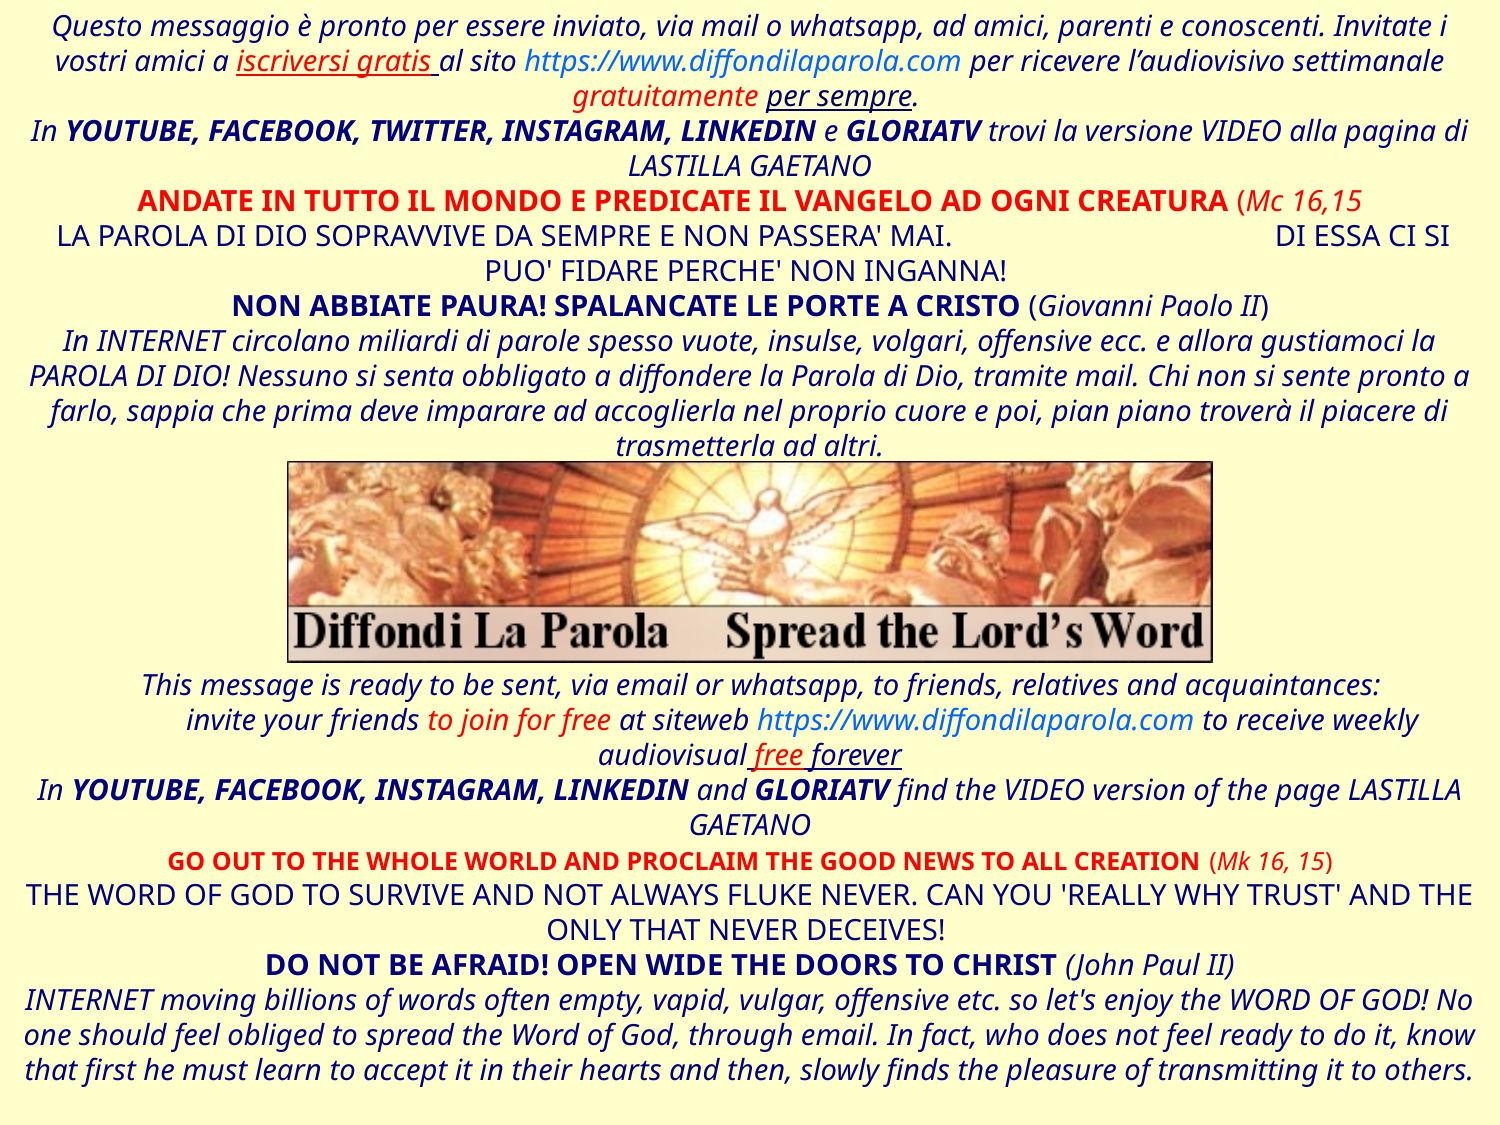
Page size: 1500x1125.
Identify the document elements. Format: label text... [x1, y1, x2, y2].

picture [287, 461, 1213, 663]
text_box Questo messaggio è pronto per essere inviato, via mail o whatsapp, ad amici, parenti e conoscenti. Invitate i vostri amici a iscriversi gratis al sito https://www.diffondilaparola.com per ricevere l’audiovisivo settimanale gratuitamente per sempre. In YOUTUBE, FACEBOOK, TWITTER, INSTAGRAM, LINKEDIN e GLORIATV trovi la versione VIDEO alla pagina di LASTILLA GAETANO ANDATE IN TUTTO IL MONDO E PREDICATE IL VANGELO AD OGNI CREATURA (Mc 16,15 LA PAROLA DI DIO SOPRAVVIVE DA SEMPRE E NON PASSERA' MAI. DI ESSA CI SI PUO' FIDARE PERCHE' NON INGANNA! NON ABBIATE PAURA! SPALANCATE LE PORTE A CRISTO (Giovanni Paolo II) In INTERNET circolano miliardi di parole spesso vuote, insulse, volgari, offensive ecc. e allora gustiamoci la PAROLA DI DIO! Nessuno si senta obbligato a diffondere la Parola di Dio, tramite mail. Chi non si sente pronto a farlo, sappia che prima deve imparare ad accoglierla nel proprio cuore e poi, pian piano troverà il piacere di trasmetterla ad altri. This message is ready to be sent, via email or whatsapp, to friends, relatives and acquaintances: invite your friends to join for free at siteweb https://www.diffondilaparola.com to receive weekly audiovisual free forever In YOUTUBE, FACEBOOK, INSTAGRAM, LINKEDIN and GLORIATV find the VIDEO version of the page LASTILLA GAETANO GO OUT TO THE WHOLE WORLD AND PROCLAIM THE GOOD NEWS TO ALL CREATION (Mk 16, 15) THE WORD OF GOD TO SURVIVE AND NOT ALWAYS FLUKE NEVER. CAN YOU 'REALLY WHY TRUST' AND THE ONLY THAT NEVER DECEIVES! DO NOT BE AFRAID! OPEN WIDE THE DOORS TO CHRIST (John Paul II) INTERNET moving billions of words often empty, vapid, vulgar, offensive etc. so let's enjoy the WORD OF GOD! No one should feel obliged to spread the Word of God, through email. In fact, who does not feel ready to do it, know that first he must learn to accept it in their hearts and then, slowly finds the pleasure of transmitting it to others. [0, 0, 1500, 1094]
